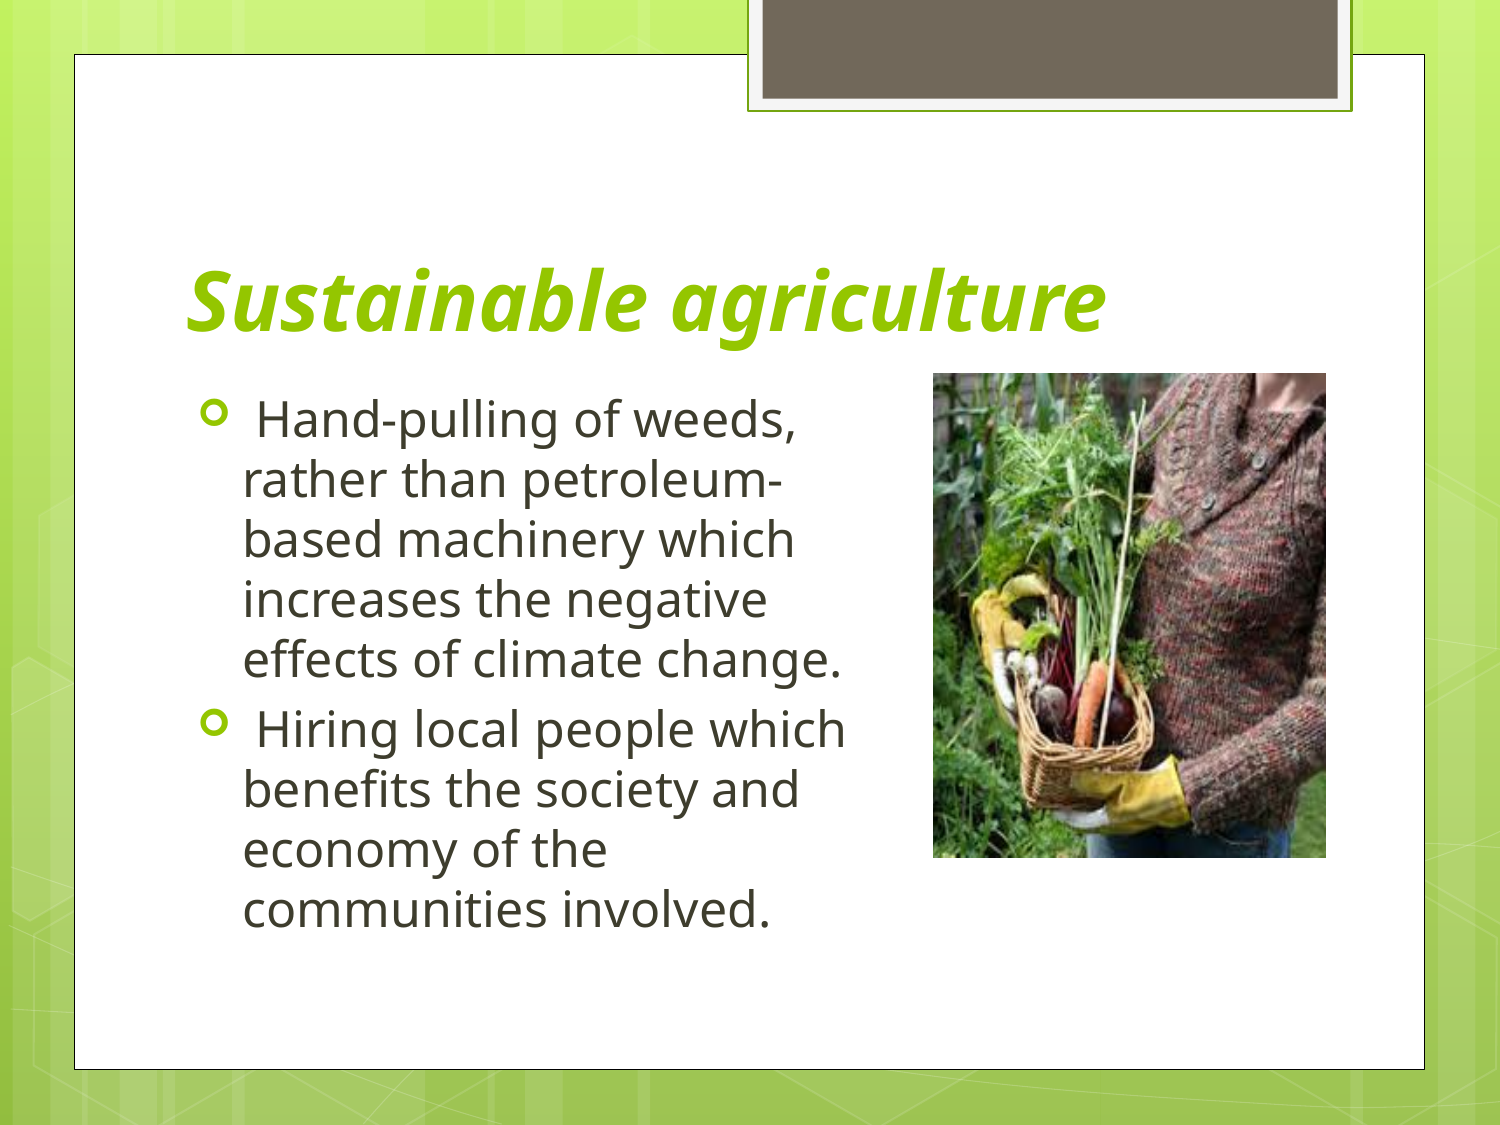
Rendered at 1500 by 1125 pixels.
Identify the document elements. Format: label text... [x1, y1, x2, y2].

title Sustainable agriculture [171, 168, 1324, 357]
picture [933, 373, 1327, 859]
list Hand-pulling of weeds, rather than petroleum-based machinery which increases the negative effects of climate change. Hiring local people which benefits the society and economy of the communities involved. [171, 379, 892, 953]
